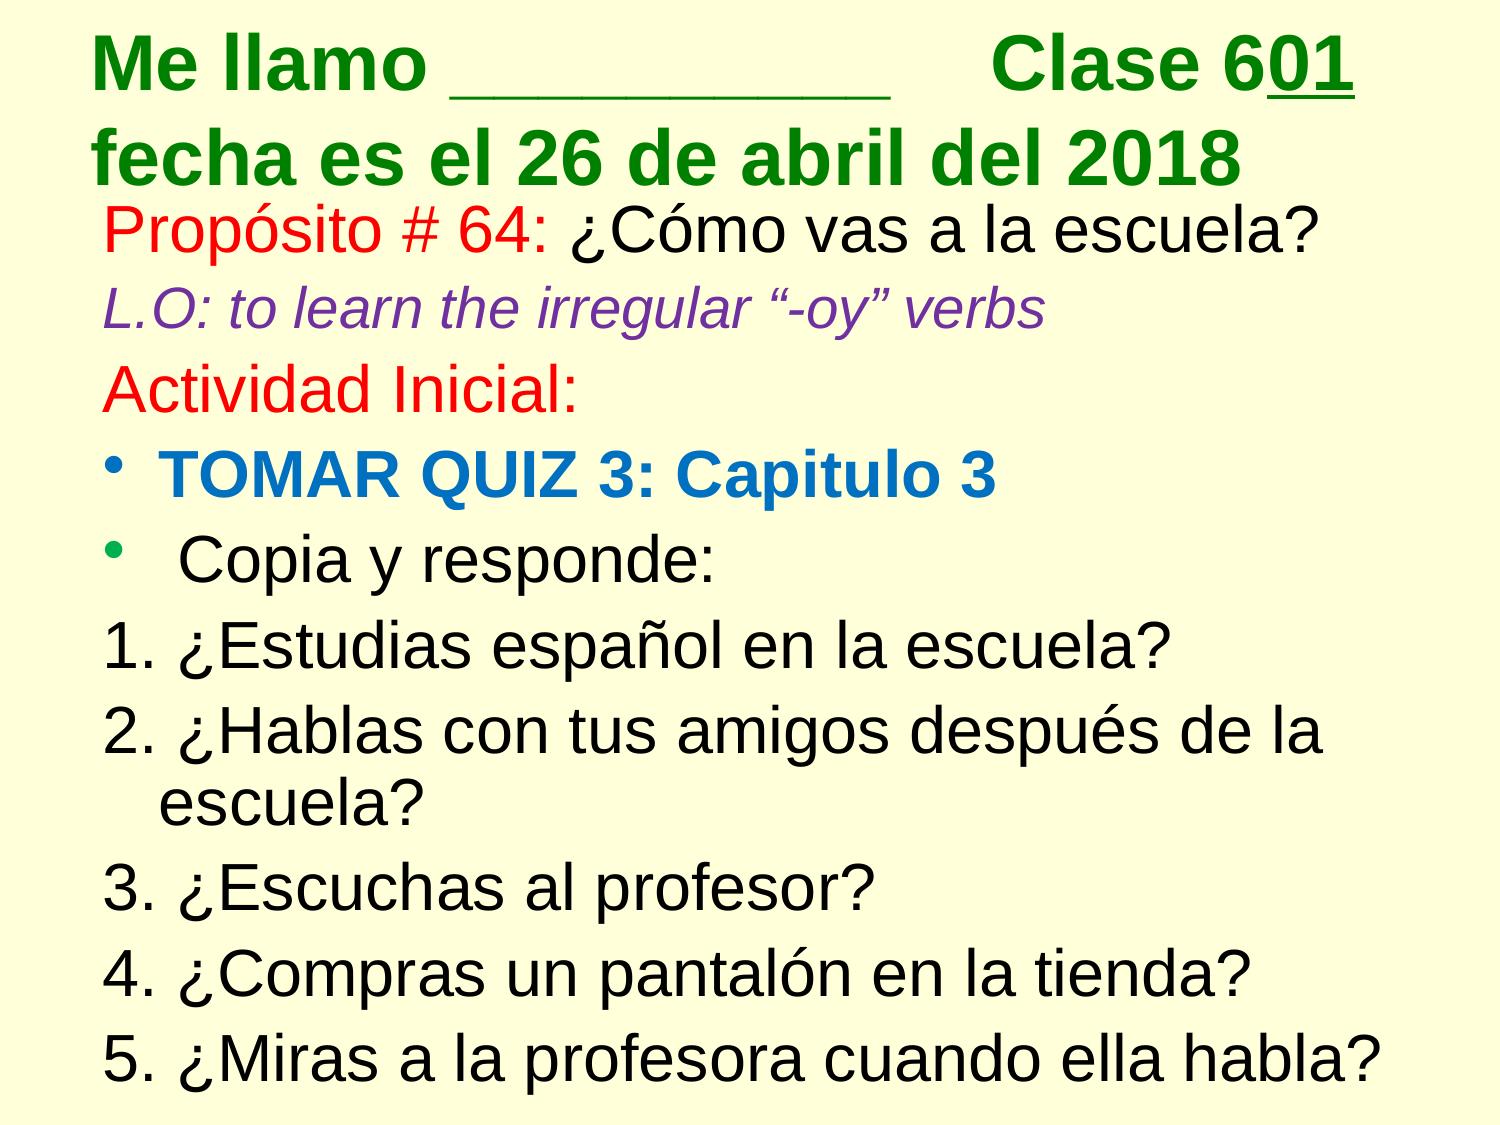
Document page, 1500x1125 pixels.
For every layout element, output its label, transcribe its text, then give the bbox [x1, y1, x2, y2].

list Propósito # 64: ¿Cómo vas a la escuela? L.O: to learn the irregular “-oy” verbs Actividad Inicial: TOMAR QUIZ 3: Capitulo 3 Copia y responde: 1. ¿Estudias español en la escuela? 2. ¿Hablas con tus amigos después de la escuela? 3. ¿Escuchas al profesor? 4. ¿Compras un pantalón en la tienda? 5. ¿Miras a la profesora cuando ella habla? [87, 187, 1438, 1000]
title Me llamo __________ Clase 601 fecha es el 26 de abril del 2018 [75, 12, 1475, 200]
